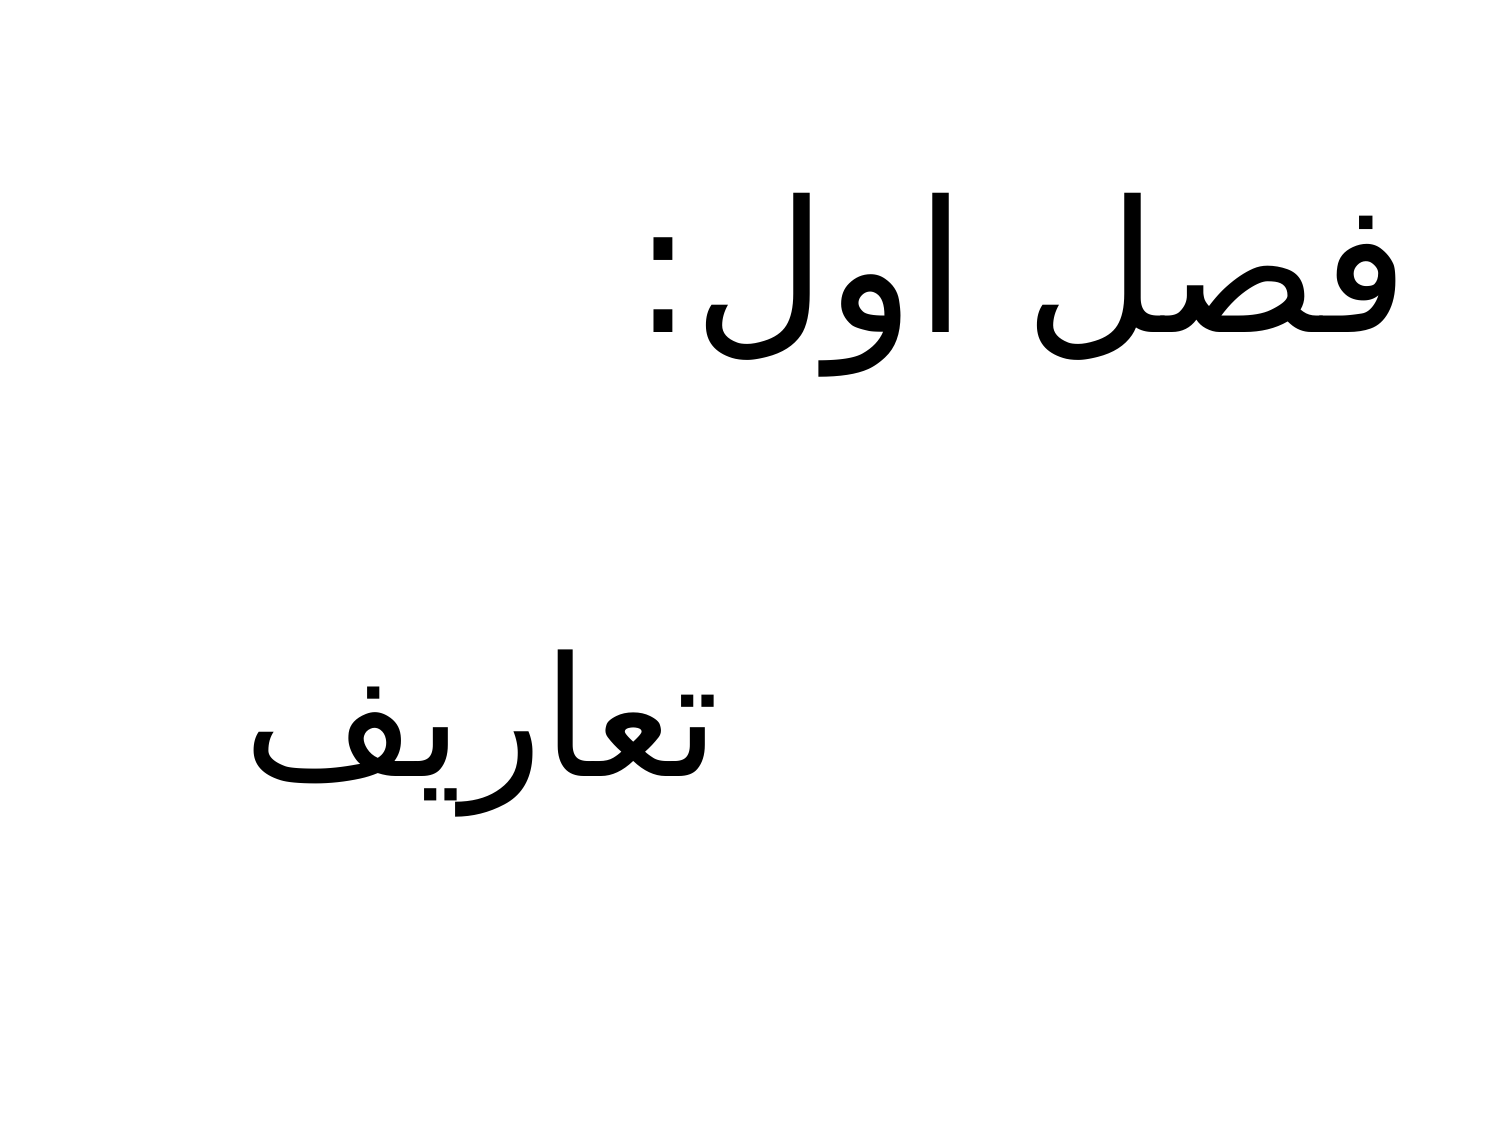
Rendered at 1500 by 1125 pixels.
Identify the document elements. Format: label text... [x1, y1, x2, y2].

title فصل اول: تعاریف [75, 45, 1425, 914]
